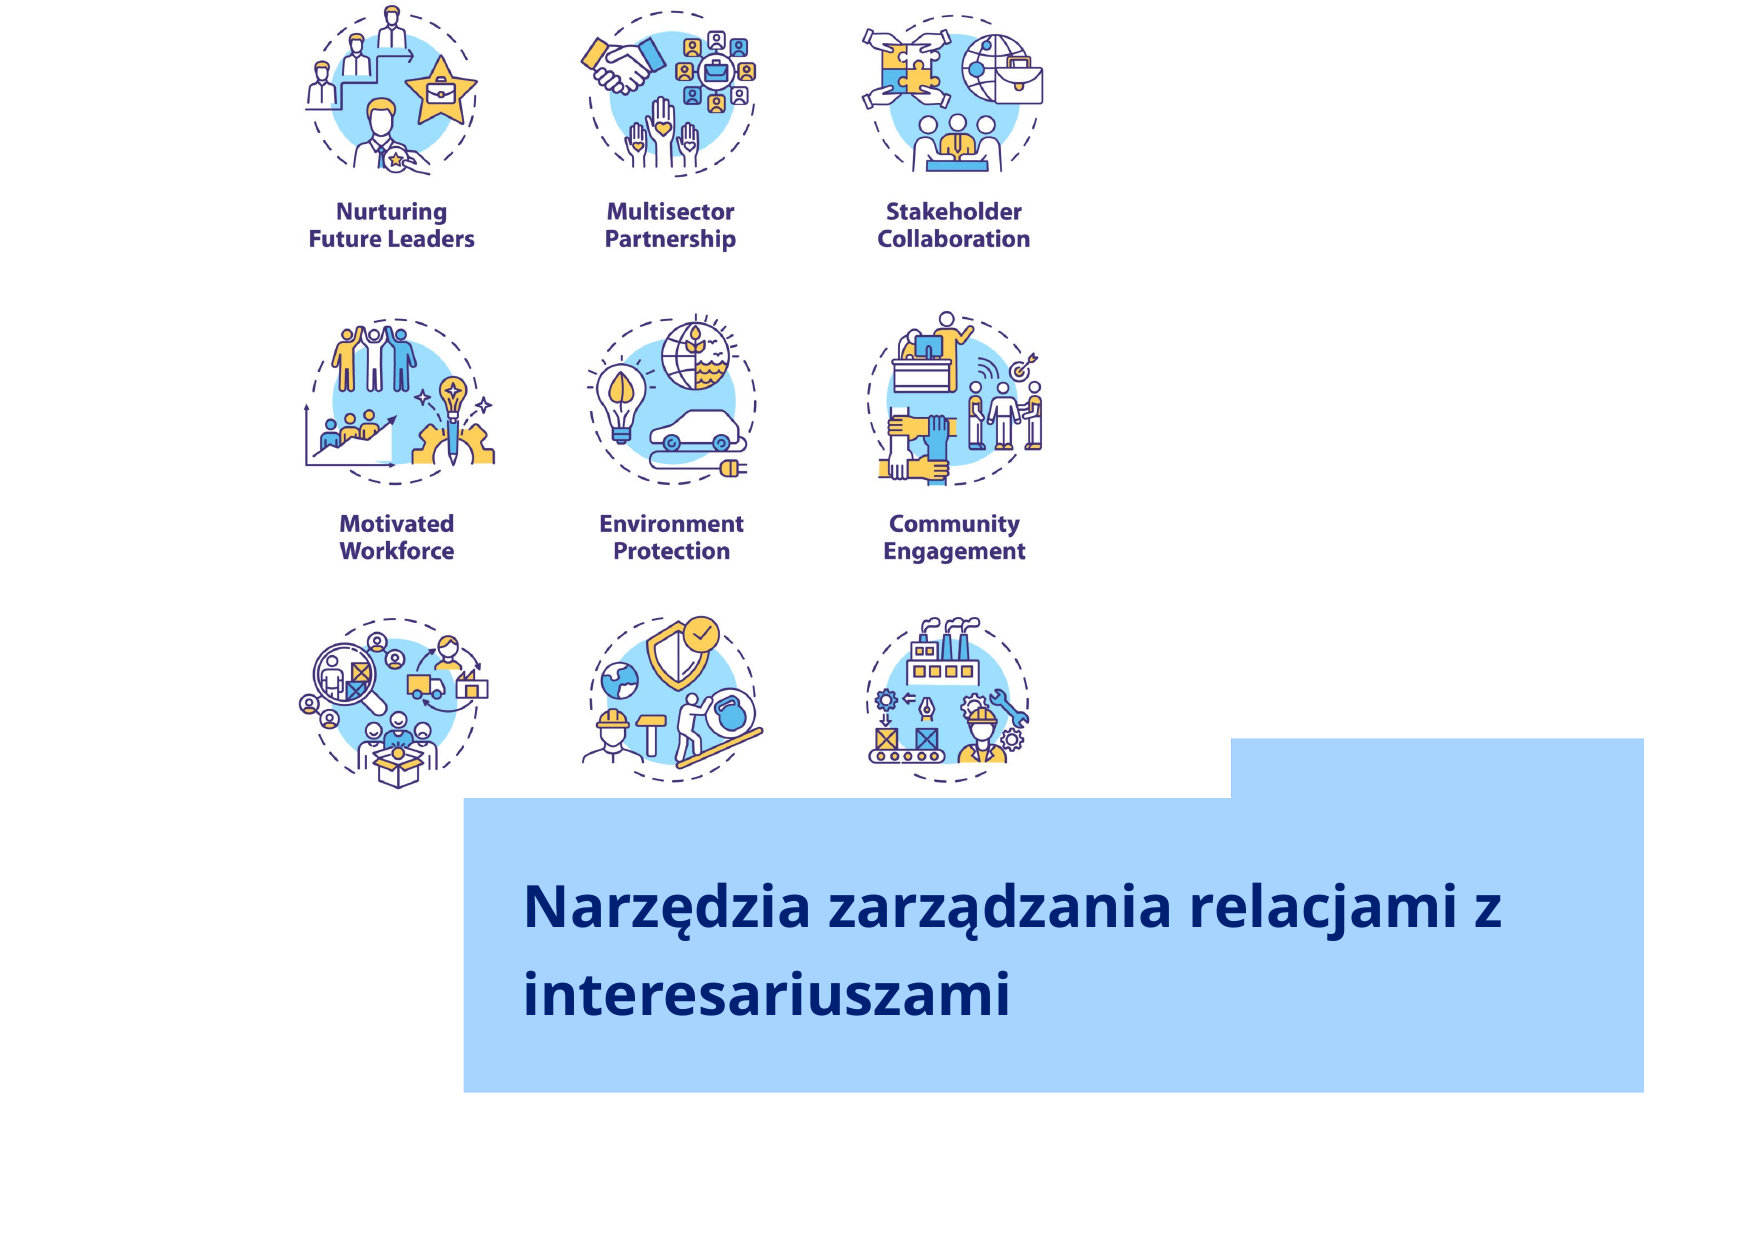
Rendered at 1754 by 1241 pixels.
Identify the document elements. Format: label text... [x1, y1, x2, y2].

picture [109, 0, 1232, 798]
title Narzędzia zarządzania relacjami z interesariuszami [522, 852, 1586, 1069]
